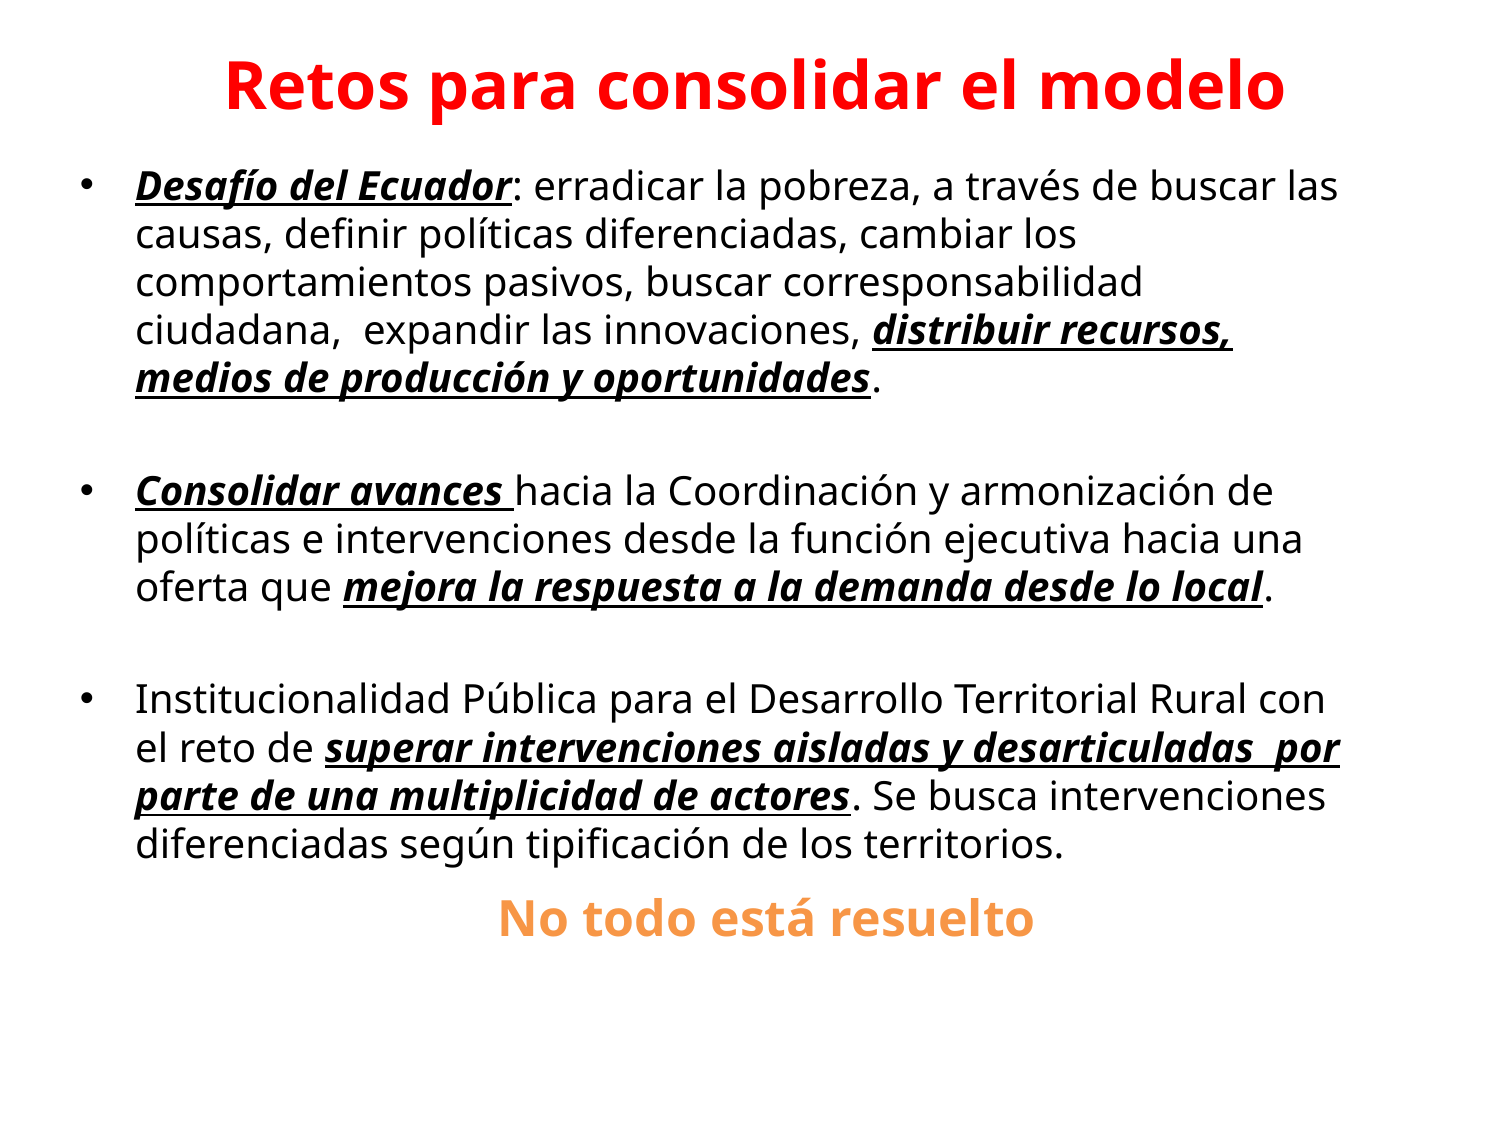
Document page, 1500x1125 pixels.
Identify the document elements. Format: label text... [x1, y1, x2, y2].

list Desafío del Ecuador: erradicar la pobreza, a través de buscar las causas, definir políticas diferenciadas, cambiar los comportamientos pasivos, buscar corresponsabilidad ciudadana, expandir las innovaciones, distribuir recursos, medios de producción y oportunidades. Consolidar avances hacia la Coordinación y armonización de políticas e intervenciones desde la función ejecutiva hacia una oferta que mejora la respuesta a la demanda desde lo local. Institucionalidad Pública para el Desarrollo Territorial Rural con el reto de superar intervenciones aisladas y desarticuladas por parte de una multiplicidad de actores. Se busca intervenciones diferenciadas según tipificación de los territorios. [64, 152, 1363, 903]
text_box Retos para consolidar el modelo [81, 35, 1430, 131]
text_box No todo está resuelto [81, 878, 1465, 999]
